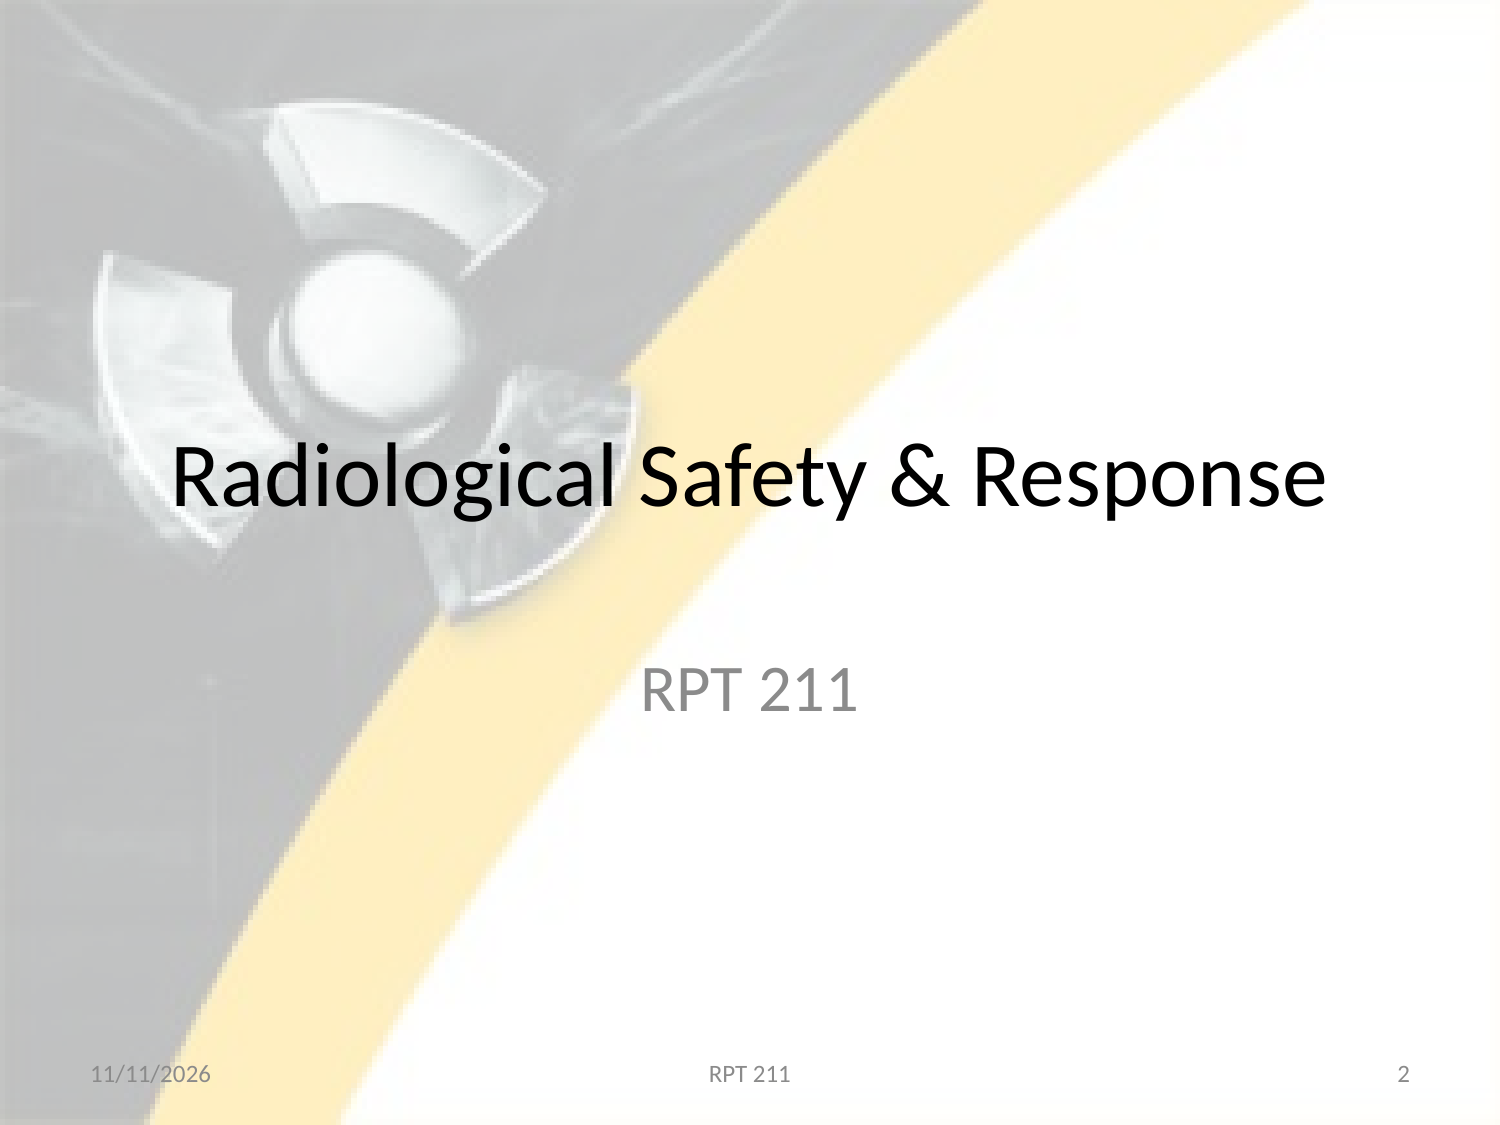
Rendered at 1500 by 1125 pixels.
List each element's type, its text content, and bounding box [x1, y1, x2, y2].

subtitle RPT 211 [225, 637, 1275, 925]
slide_number 2 [1074, 1042, 1425, 1103]
title Radiological Safety & Response [112, 349, 1388, 591]
footer RPT 211 [512, 1042, 988, 1103]
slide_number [75, 1042, 425, 1103]
